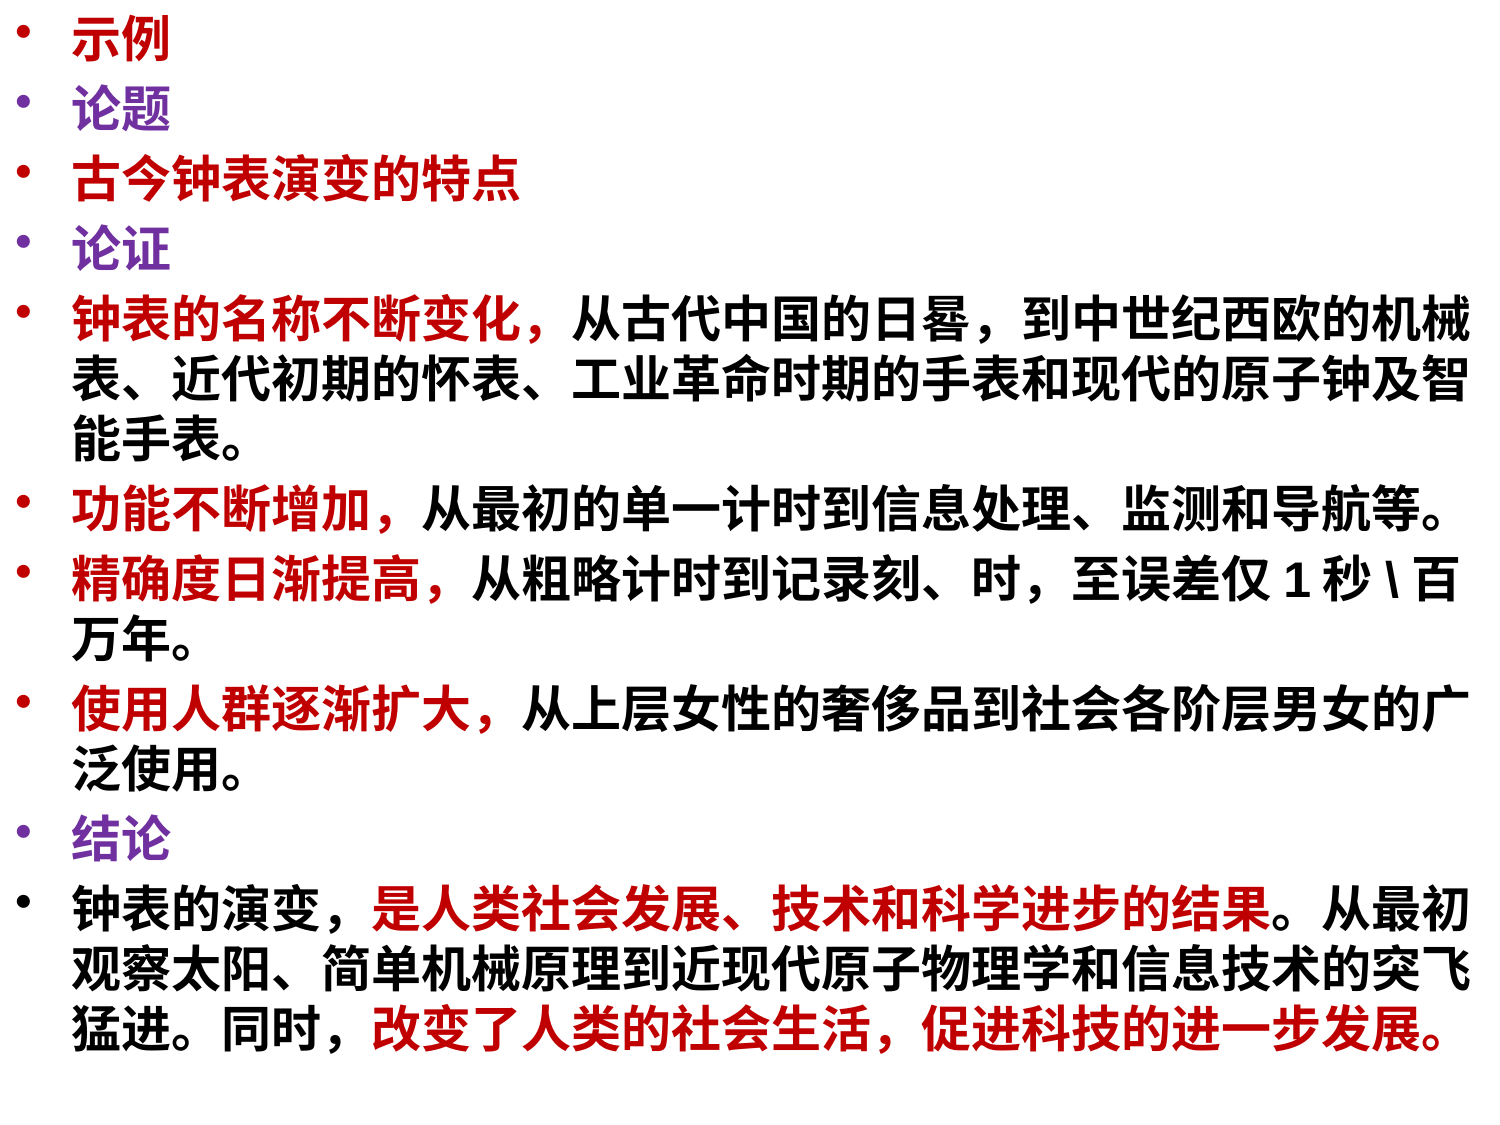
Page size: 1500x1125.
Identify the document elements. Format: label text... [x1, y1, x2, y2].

list 示例 论题 古今钟表演变的特点 论证 钟表的名称不断变化，从古代中国的日晷，到中世纪西欧的机械表、近代初期的怀表、工业革命时期的手表和现代的原子钟及智能手表。 功能不断增加，从最初的单一计时到信息处理、监测和导航等。 精确度日渐提高，从粗略计时到记录刻、时，至误差仅1秒\百万年。 使用人群逐渐扩大，从上层女性的奢侈品到社会各阶层男女的广泛使用。 结论 钟表的演变，是人类社会发展、技术和科学进步的结果。从最初观察太阳、简单机械原理到近现代原子物理学和信息技术的突飞猛进。同时，改变了人类的社会生活，促进科技的进一步发展。 [0, 0, 1500, 1125]
